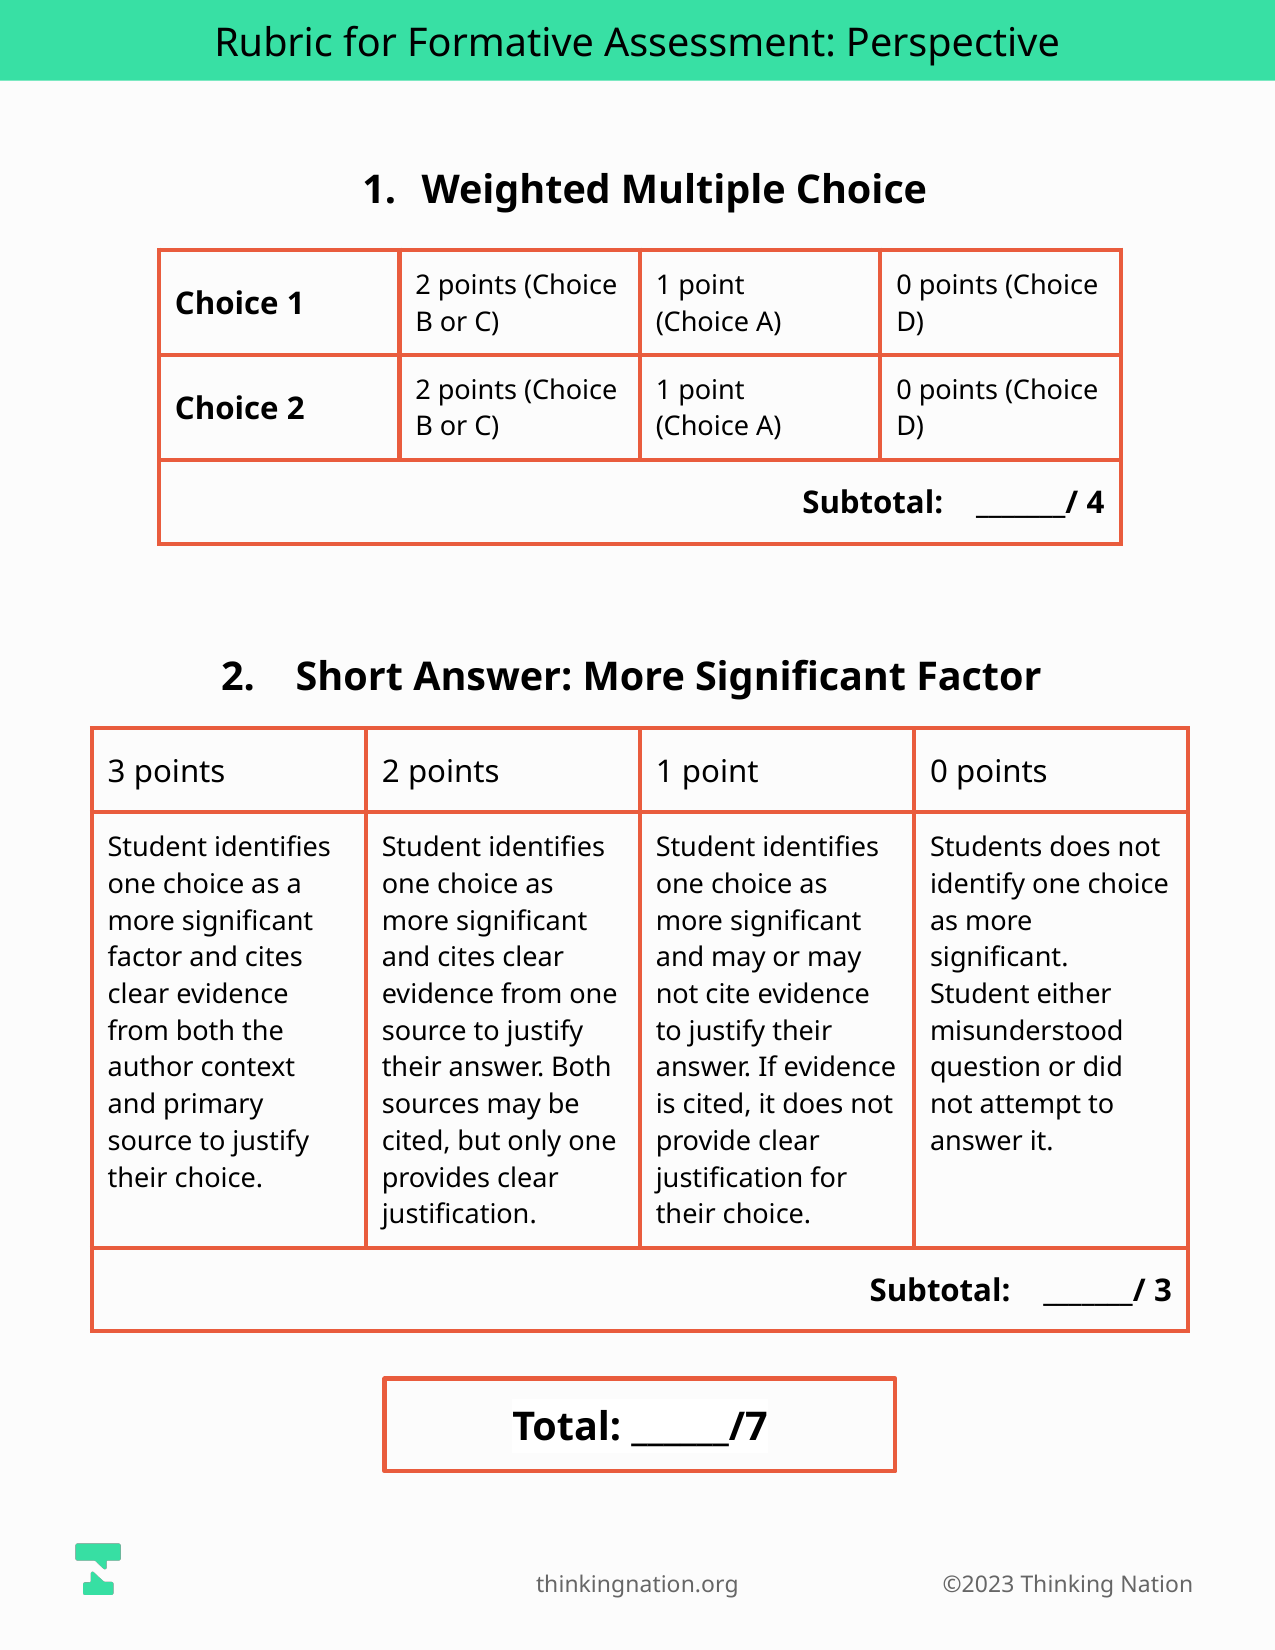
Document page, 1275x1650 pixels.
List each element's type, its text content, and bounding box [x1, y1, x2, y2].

text_box 2. Short Answer: More Significant Factor [205, 634, 1075, 705]
table_cell Subtotal: _______/ 4 [161, 462, 1119, 542]
table_cell Student identifies one choice as more significant and may or may not cite evidence to justify their answer. If evidence is cited, it does not provide clear justification for their choice. [642, 814, 912, 1246]
table_cell Student identifies one choice as more significant and cites clear evidence from one source to justify their answer. Both sources may be cited, but only one provides clear justification. [368, 814, 638, 1246]
text_box Weighted Multiple Choice [277, 147, 1003, 218]
table_cell 2 points (Choice B or C) [402, 357, 638, 458]
table_cell Students does not identify one choice as more significant. Student either misunderstood question or did not attempt to answer it. [916, 814, 1186, 1246]
table_cell 0 points (Choice D) [882, 357, 1119, 458]
table_cell Student identifies one choice as a more significant factor and cites clear evidence from both the author context and primary source to justify their choice. [94, 814, 364, 1246]
picture [62, 1533, 134, 1605]
table_header 2 points [368, 730, 638, 810]
table_header 1 point (Choice A) [642, 252, 878, 353]
text_box thinkingnation.org [486, 1553, 789, 1605]
table_header Choice 1 [161, 252, 397, 353]
table_cell 1 point (Choice A) [642, 357, 878, 458]
table_header 1 point [642, 730, 912, 810]
table_header 2 points (Choice B or C) [402, 252, 638, 353]
table_header 0 points [916, 730, 1186, 810]
table_cell Subtotal: _______/ 3 [94, 1250, 1186, 1329]
table_cell Choice 2 [161, 357, 397, 458]
text_box ©2023 Thinking Nation [907, 1553, 1210, 1605]
text_box Total: ______/7 [384, 1378, 896, 1472]
table_header 0 points (Choice D) [882, 252, 1119, 353]
text_box Rubric for Formative Assessment: Perspective [0, 0, 1275, 81]
table_header 3 points [94, 730, 364, 810]
